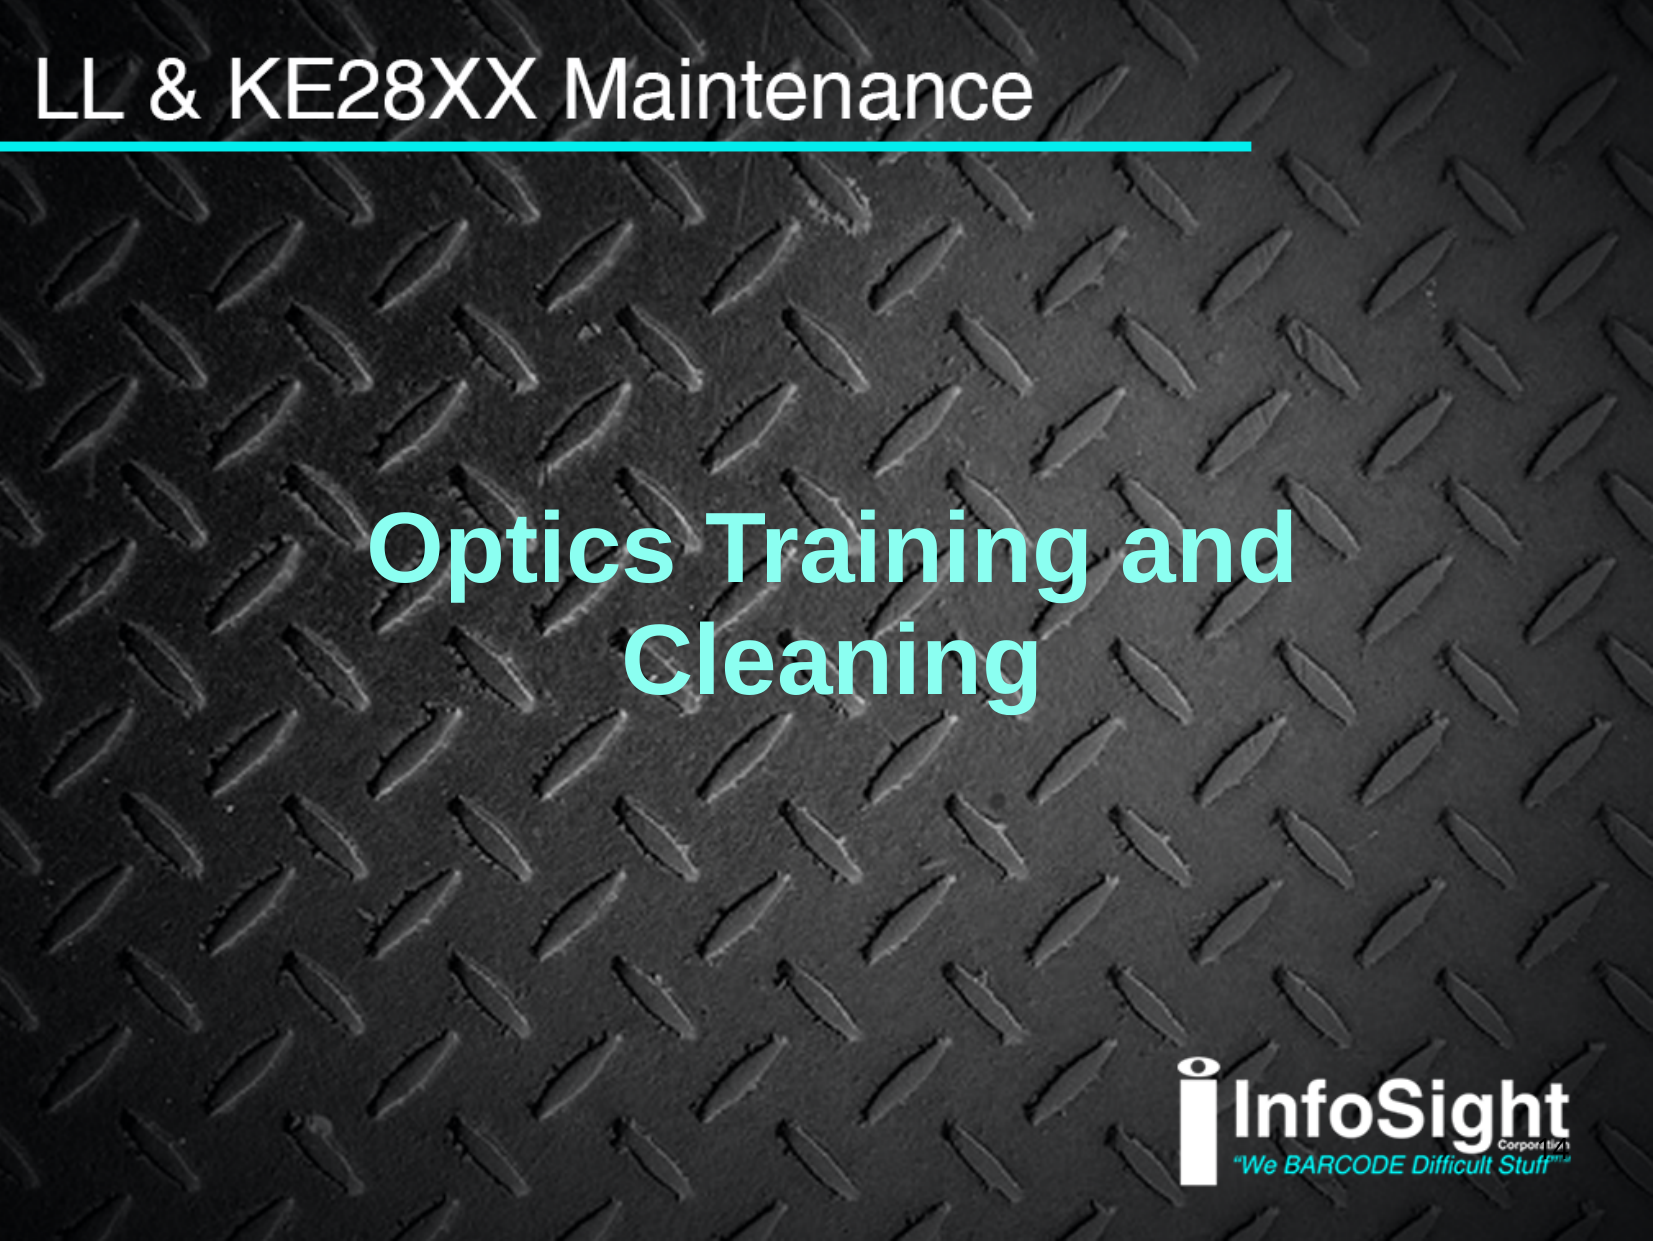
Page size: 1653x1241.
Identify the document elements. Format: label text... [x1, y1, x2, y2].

text_box Optics Training and Cleaning [326, 482, 1339, 555]
slide_number 14 [1185, 1130, 1570, 1215]
picture [0, 0, 1653, 1241]
